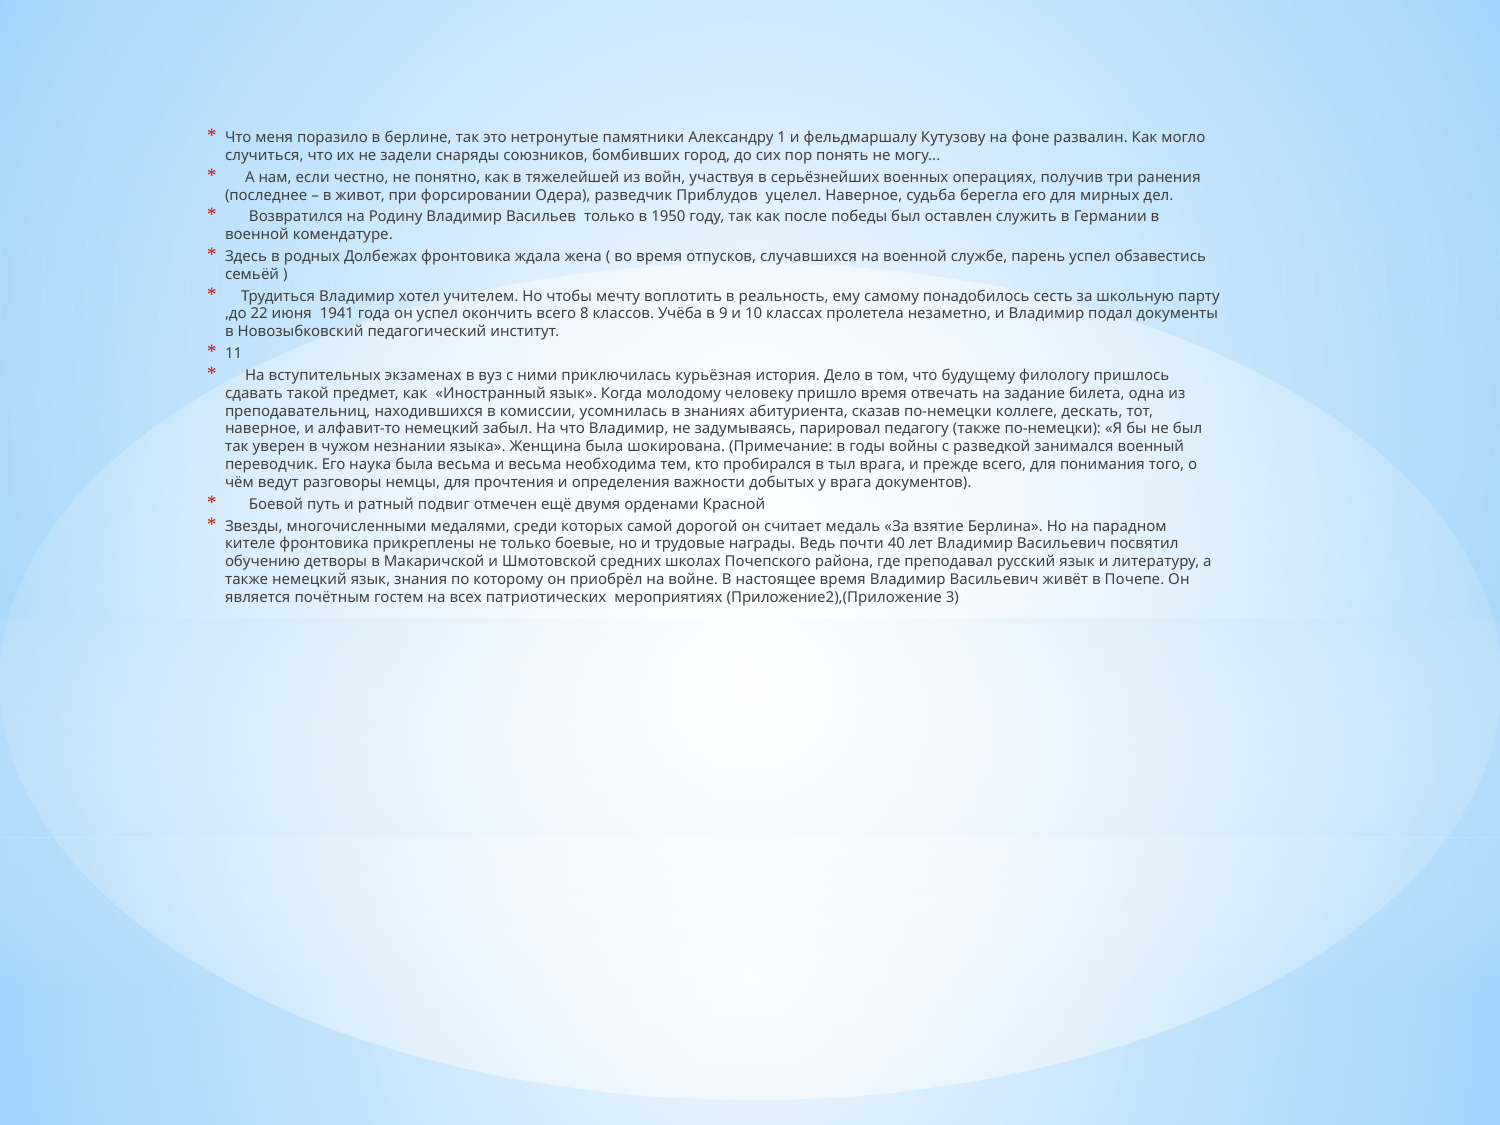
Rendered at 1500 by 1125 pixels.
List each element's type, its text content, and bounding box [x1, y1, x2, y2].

list Что меня поразило в берлине, так это нетронутые памятники Александру 1 и фельдмаршалу Кутузову на фоне развалин. Как могло случиться, что их не задели снаряды союзников, бомбивших город, до сих пор понять не могу... А нам, если честно, не понятно, как в тяжелейшей из войн, участвуя в серьёзнейших военных операциях, получив три ранения (последнее – в живот, при форсировании Одера), разведчик Приблудов уцелел. Наверное, судьба берегла его для мирных дел. Возвратился на Родину Владимир Васильев только в 1950 году, так как после победы был оставлен служить в Германии в военной комендатуре. Здесь в родных Долбежах фронтовика ждала жена ( во время отпусков, случавшихся на военной службе, парень успел обзавестись семьёй ) Трудиться Владимир хотел учителем. Но чтобы мечту воплотить в реальность, ему самому понадобилось сесть за школьную парту ,до 22 июня 1941 года он успел окончить всего 8 классов. Учёба в 9 и 10 классах пролетела незаметно, и Владимир подал документы в Новозыбковский педагогический институт. 11 На вступительных экзаменах в вуз с ними приключилась курьёзная история. Дело в том, что будущему филологу пришлось сдавать такой предмет, как «Иностранный язык». Когда молодому человеку пришло время отвечать на задание билета, одна из преподавательниц, находившихся в комиссии, усомнилась в знаниях абитуриента, сказав по-немецки коллеге, дескать, тот, наверное, и алфавит-то немецкий забыл. На что Владимир, не задумываясь, парировал педагогу (также по-немецки): «Я бы не был так уверен в чужом незнании языка». Женщина была шокирована. (Примечание: в годы войны с разведкой занимался военный переводчик. Его наука была весьма и весьма необходима тем, кто пробирался в тыл врага, и прежде всего, для понимания того, о чём ведут разговоры немцы, для прочтения и определения важности добытых у врага документов). Боевой путь и ратный подвиг отмечен ещё двумя орденами Красной Звезды, многочисленными медалями, среди которых самой дорогой он считает медаль «За взятие Берлина». Но на парадном кителе фронтовика прикреплены не только боевые, но и трудовые награды. Ведь почти 40 лет Владимир Васильевич посвятил обучению детворы в Макаричской и Шмотовской средних школах Почепского района, где преподавал русский язык и литературу, а также немецкий язык, знания по которому он приобрёл на войне. В настоящее время Владимир Васильевич живёт в Почепе. Он является почётным гостем на всех патриотических мероприятиях (Приложение2),(Приложение 3) [187, 120, 1238, 690]
